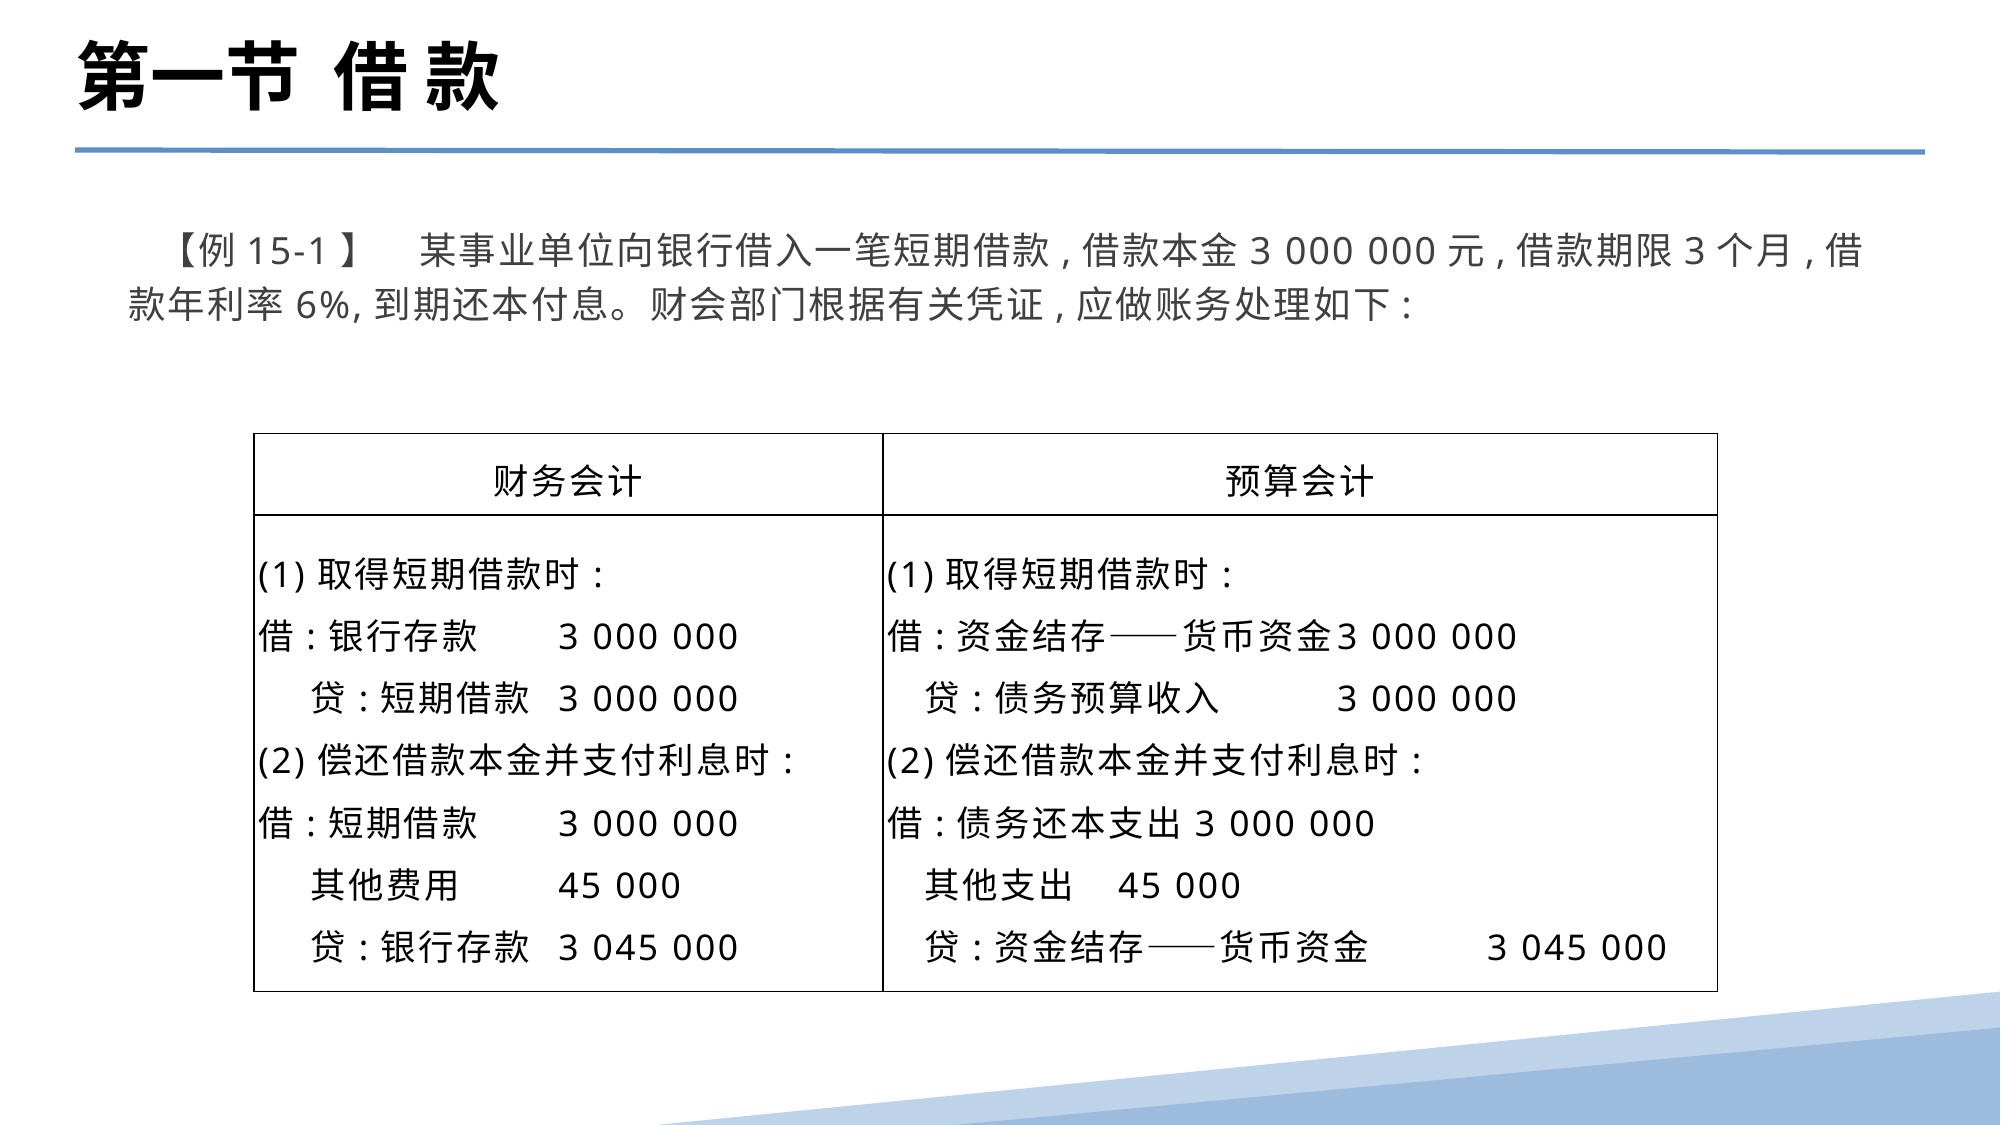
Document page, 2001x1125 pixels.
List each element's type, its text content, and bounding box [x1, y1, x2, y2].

text_box 第一节 借 款 [75, 24, 1925, 125]
text_box 【例15-1】 某事业单位向银行借入一笔短期借款,借款本金3 000 000元,借款期限3个月,借款年利率6%,到期还本付息。财会部门根据有关凭证,应做账务处理如下: [117, 172, 1915, 372]
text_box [74, 149, 1925, 153]
table_cell (1)取得短期借款时: 借:资金结存——货币资金 3 000 000 贷:债务预算收入 3 000 000 (2)偿还借款本金并支付利息时: 借:债务还本支出3 000 000 其他支出 45 000 贷:资金结存——货币资金 3 045 000 [884, 516, 1717, 991]
table_header 预算会计 [884, 434, 1717, 514]
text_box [656, 991, 2000, 1125]
table_header 财务会计 [255, 434, 882, 514]
table_cell (1)取得短期借款时: 借:银行存款 3 000 000 贷:短期借款 3 000 000 (2)偿还借款本金并支付利息时: 借:短期借款 3 000 000 其他费用 45 000 贷:银行存款 3 045 000 [255, 516, 882, 991]
